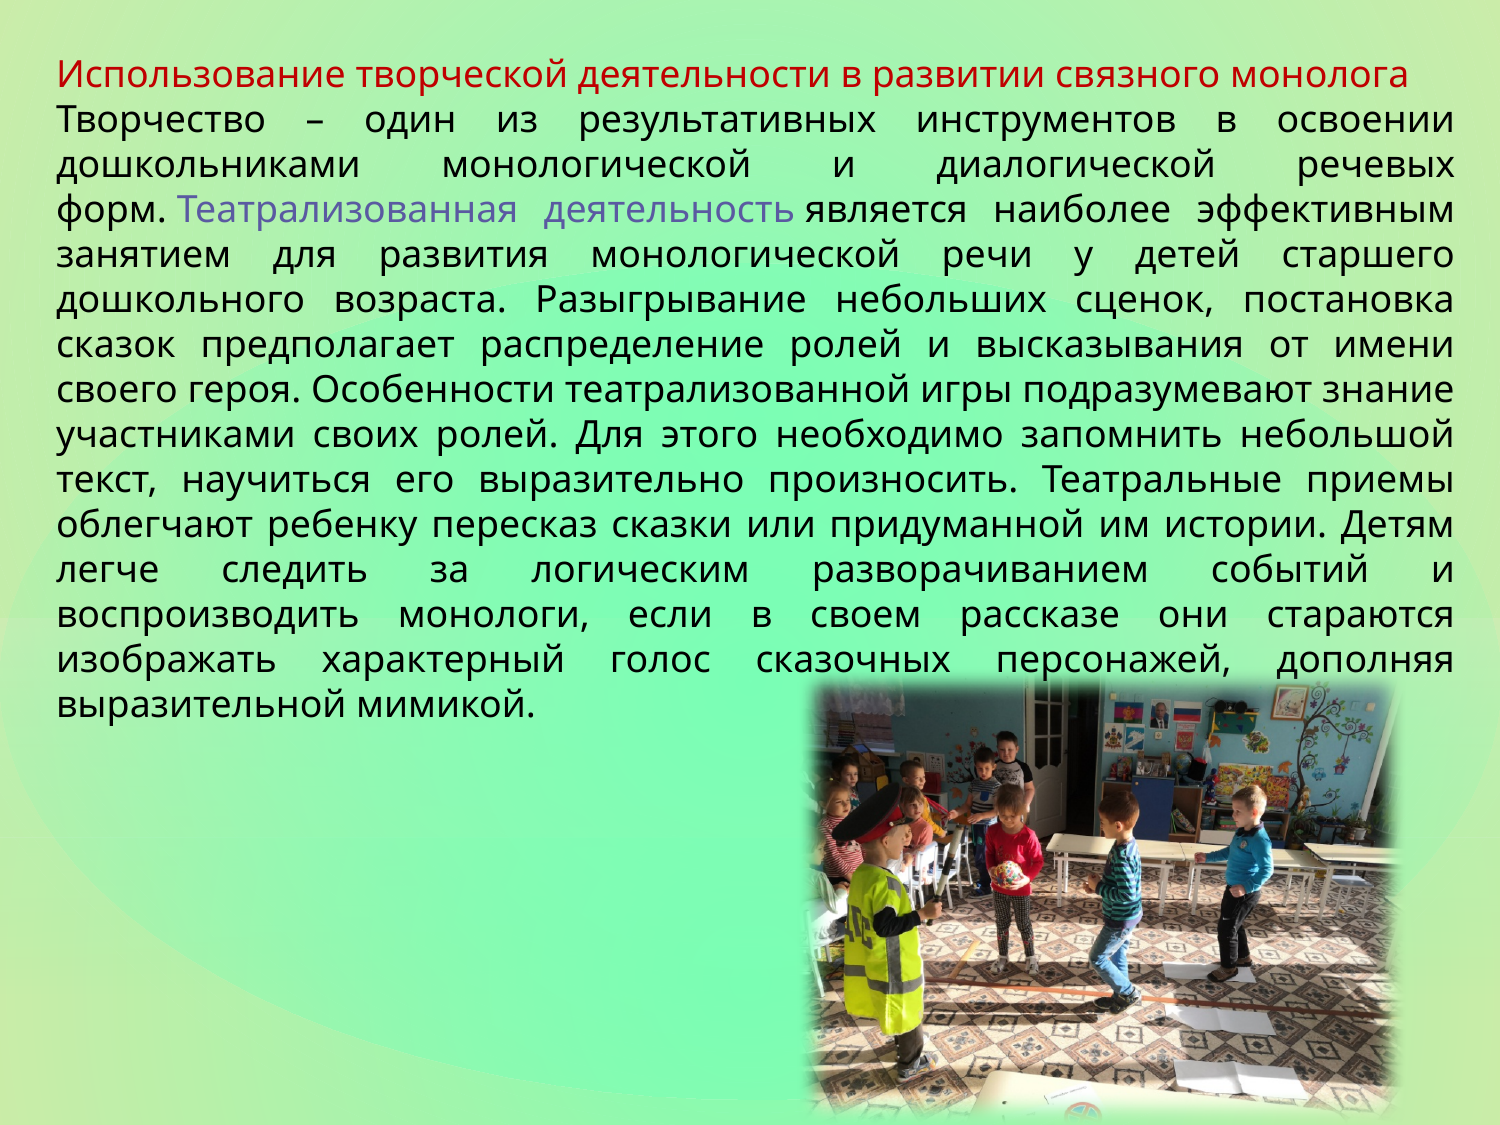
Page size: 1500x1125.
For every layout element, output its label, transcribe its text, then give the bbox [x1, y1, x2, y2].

text_box Использование творческой деятельности в развитии связного монолога Творчество – один из результативных инструментов в освоении дошкольниками монологической и диалогической речевых форм. Театрализованная деятельность является наиболее эффективным занятием для развития монологической речи у детей старшего дошкольного возраста. Разыгрывание небольших сценок, постановка сказок предполагает распределение ролей и высказывания от имени своего героя. Особенности театрализованной игры подразумевают знание участниками своих ролей. Для этого необходимо запомнить небольшой текст, научиться его выразительно произносить. Театральные приемы облегчают ребенку пересказ сказки или придуманной им истории. Детям легче следить за логическим разворачиванием событий и воспроизводить монологи, если в своем рассказе они стараются изображать характерный голос сказочных персонажей, дополняя выразительной мимикой. [41, 42, 1471, 733]
picture [796, 667, 1406, 1125]
